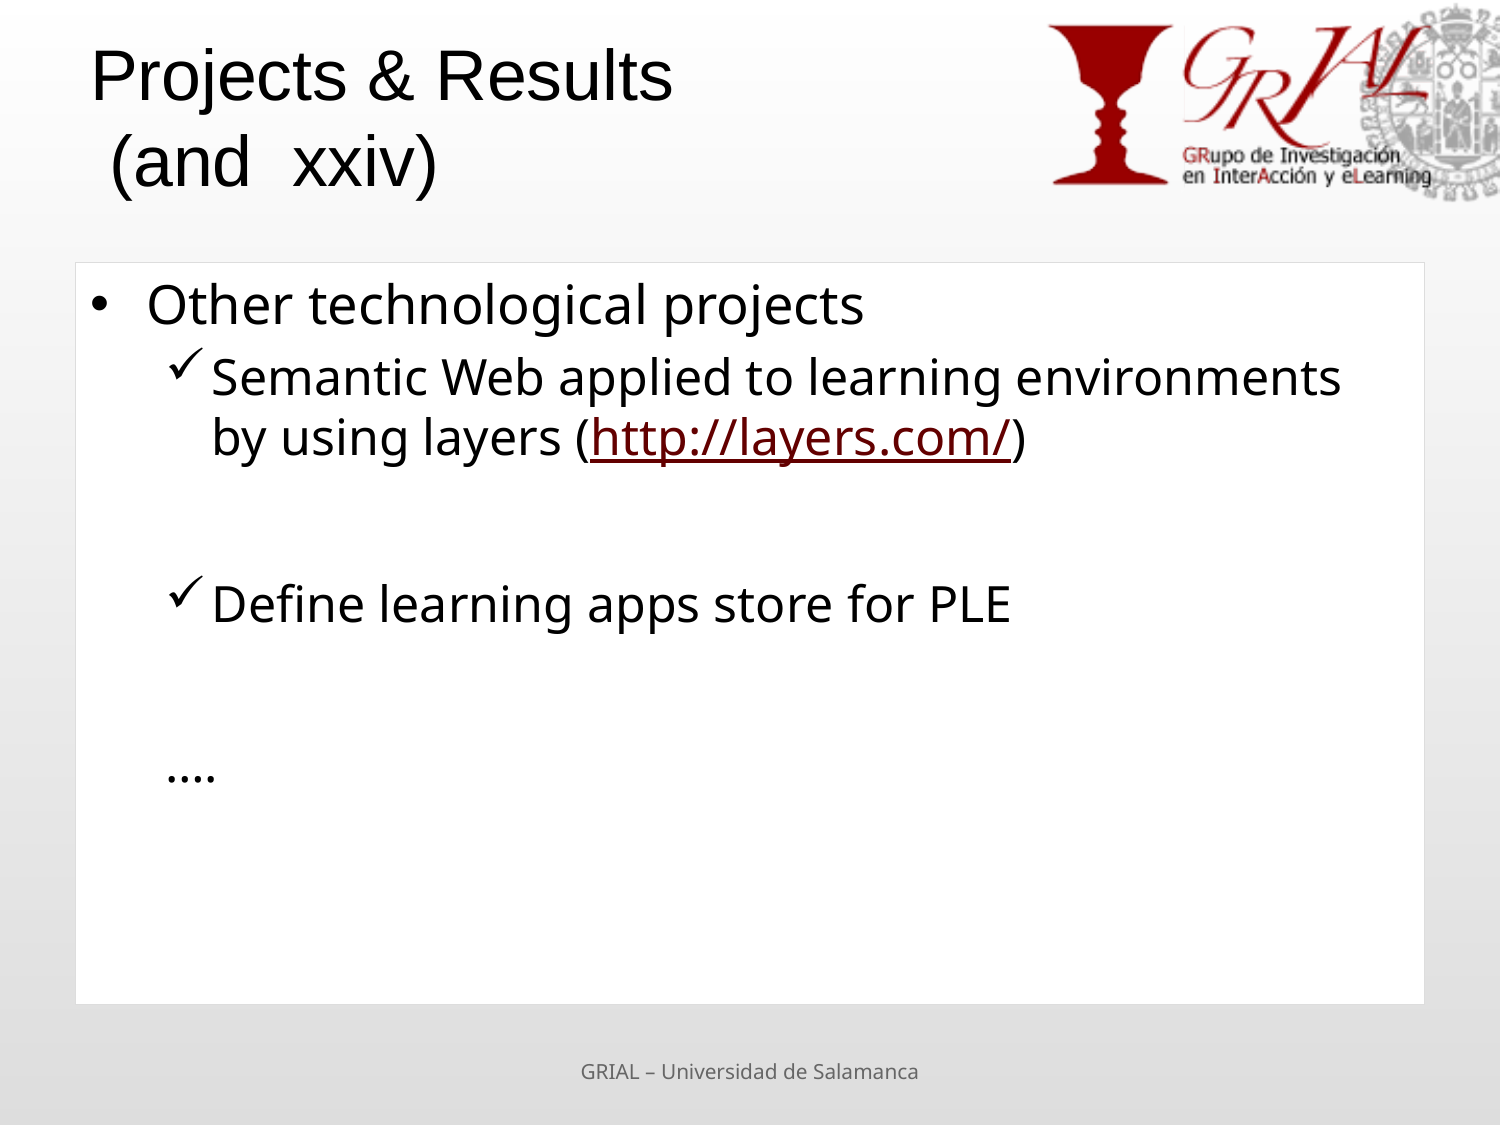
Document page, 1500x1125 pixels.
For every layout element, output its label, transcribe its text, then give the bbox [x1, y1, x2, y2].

title Projects & Results (and xxiv) [75, 20, 1040, 209]
list Other technological projects Semantic Web applied to learning environments by using layers (http://layers.com/) Define learning apps store for PLE …. [75, 262, 1425, 1005]
picture [1039, 0, 1500, 209]
footer GRIAL – Universidad de Salamanca [512, 1042, 988, 1103]
